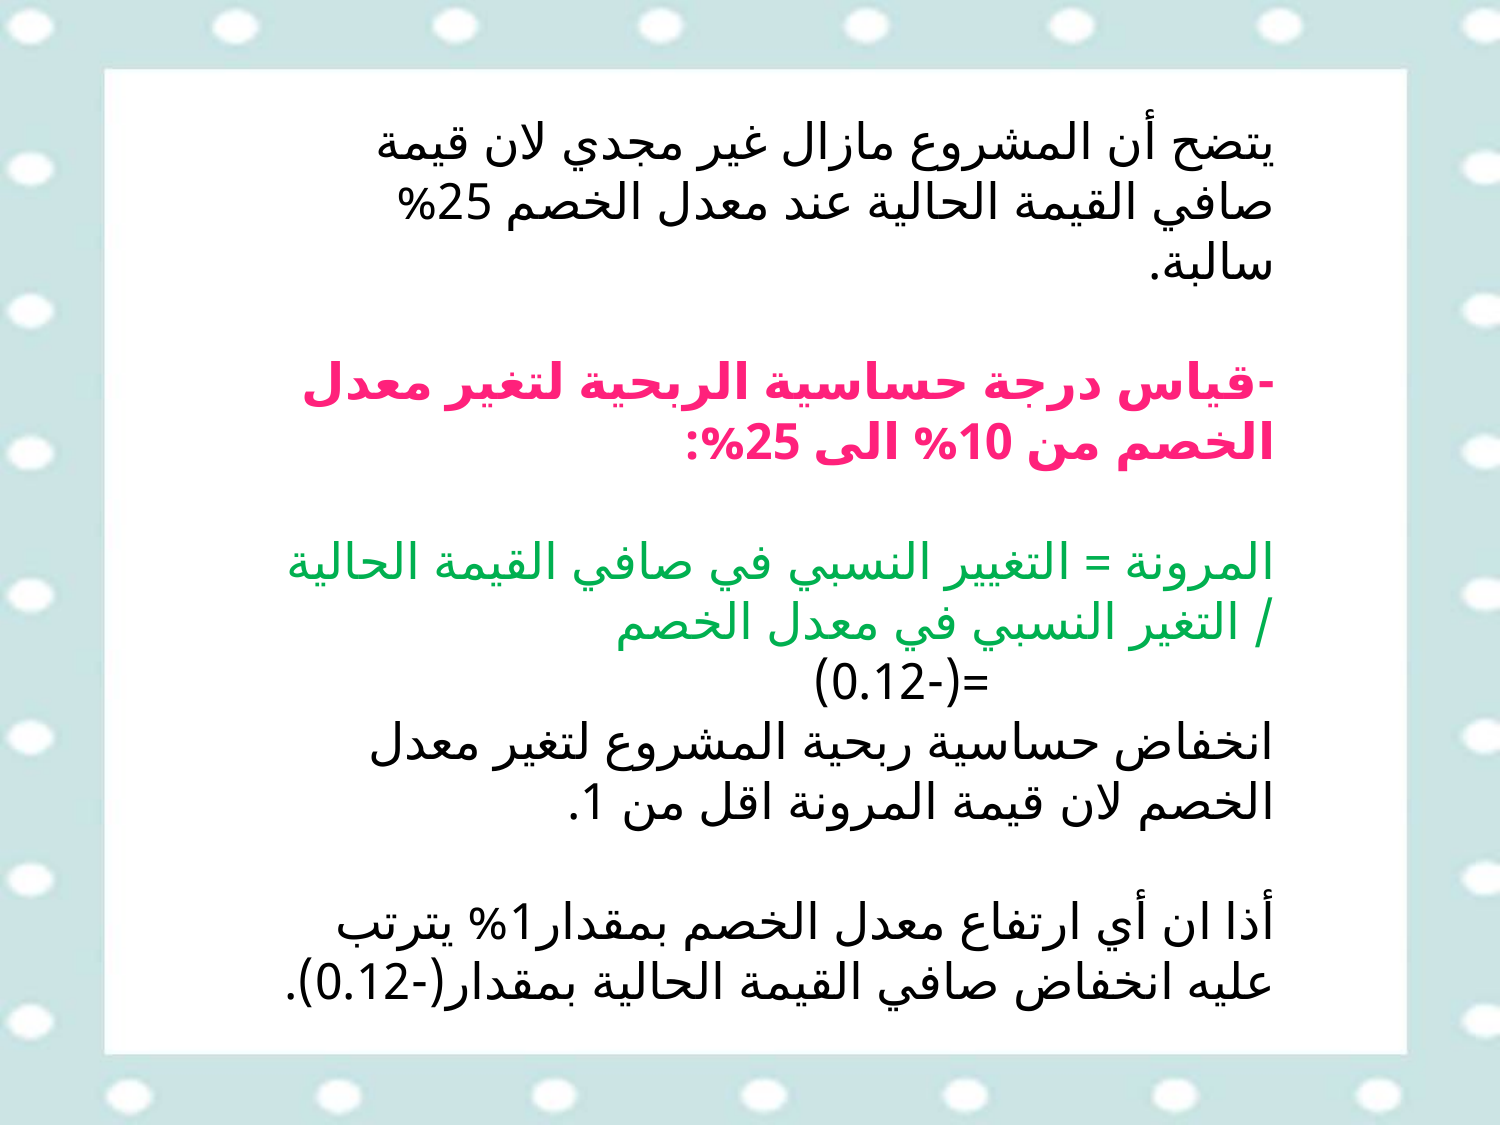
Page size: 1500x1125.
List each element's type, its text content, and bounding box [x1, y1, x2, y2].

picture [0, 0, 1500, 1125]
text_box يتضح أن المشروع مازال غير مجدي لان قيمة صافي القيمة الحالية عند معدل الخصم 25% سالبة. -قياس درجة حساسية الربحية لتغير معدل الخصم من 10% الى 25%: المرونة = التغيير النسبي في صافي القيمة الحالية / التغير النسبي في معدل الخصم =(-0.12) انخفاض حساسية ربحية المشروع لتغير معدل الخصم لان قيمة المرونة اقل من 1. أذا ان أي ارتفاع معدل الخصم بمقدار1% يترتب عليه انخفاض صافي القيمة الحالية بمقدار(-0.12). [265, 101, 1291, 1017]
